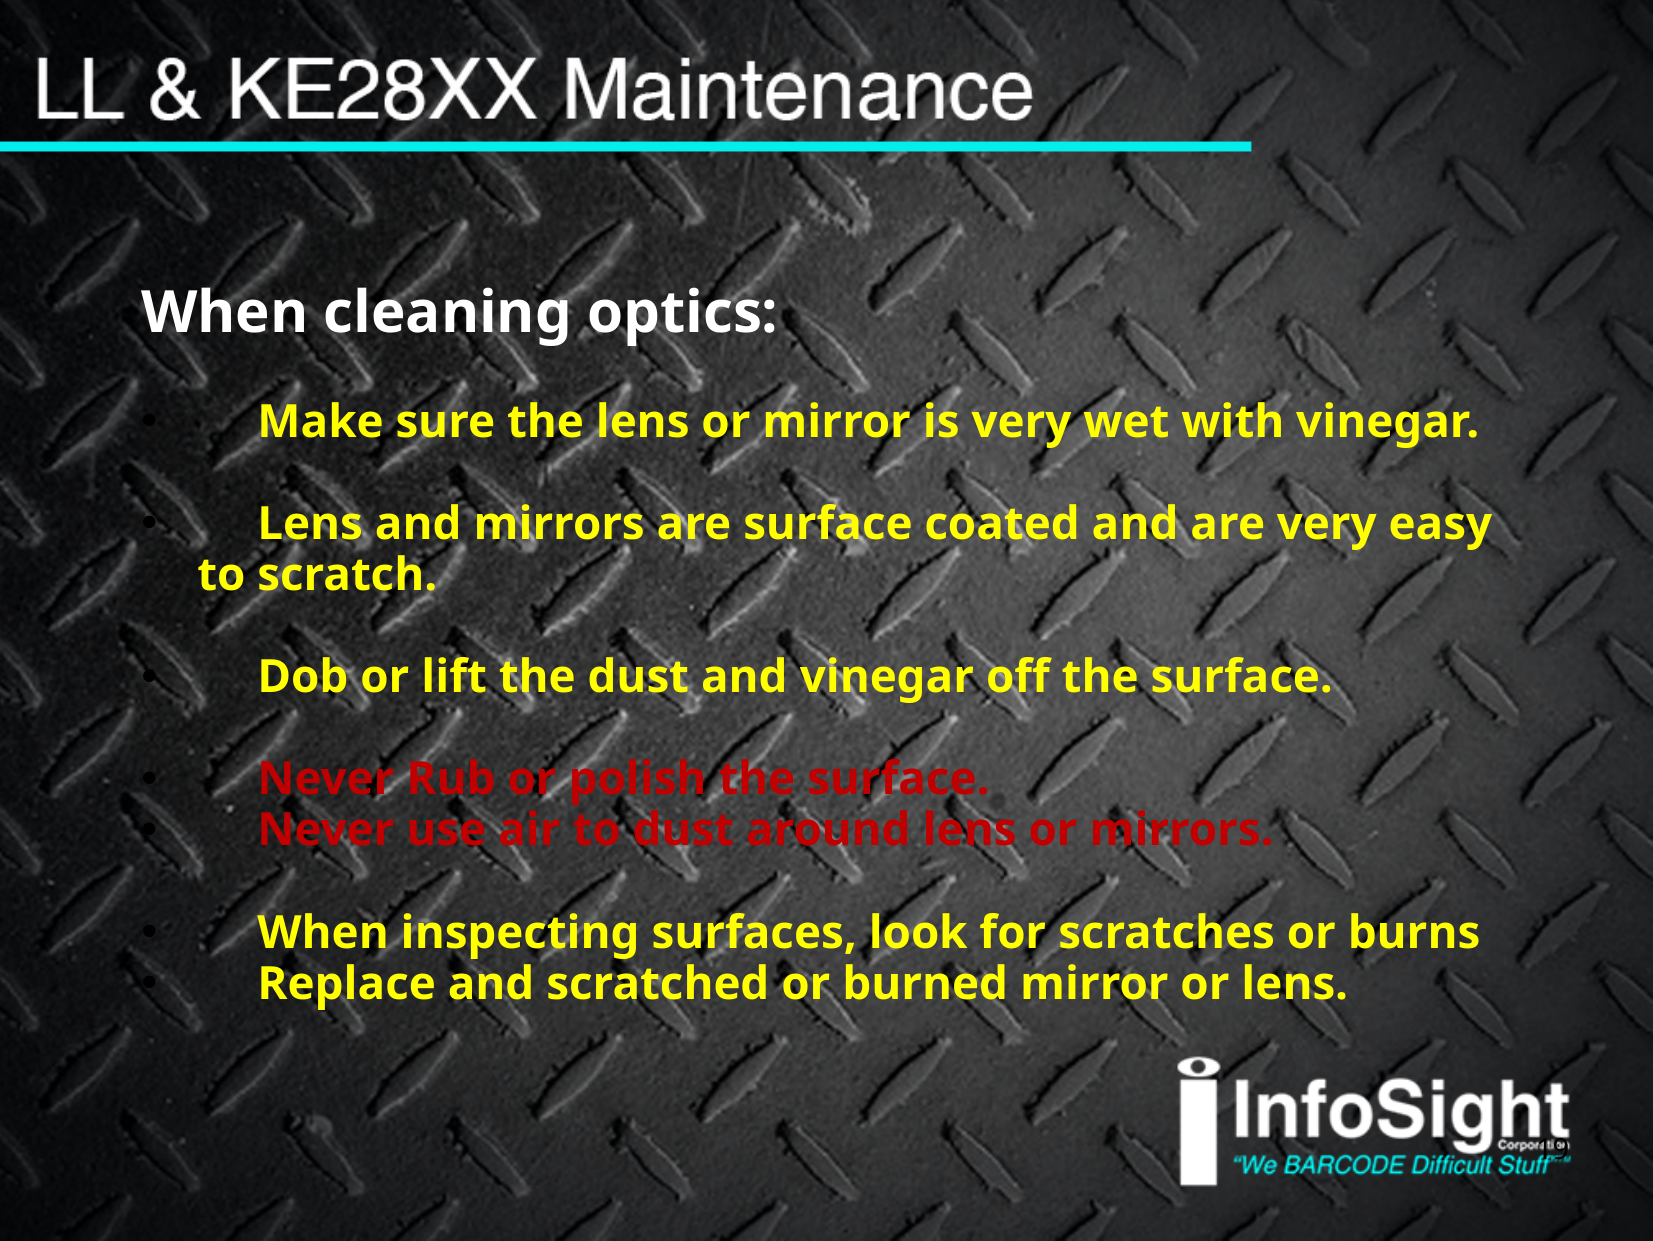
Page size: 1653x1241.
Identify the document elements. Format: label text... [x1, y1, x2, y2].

picture [0, 0, 1653, 1241]
text_box When cleaning optics: Make sure the lens or mirror is very wet with vinegar. Lens and mirrors are surface coated and are very easy to scratch. Dob or lift the dust and vinegar off the surface. Never Rub or polish the surface. Never use air to dust around lens or mirrors. When inspecting surfaces, look for scratches or burns Replace and scratched or burned mirror or lens. [126, 270, 1527, 934]
slide_number 19 [1185, 1130, 1570, 1215]
